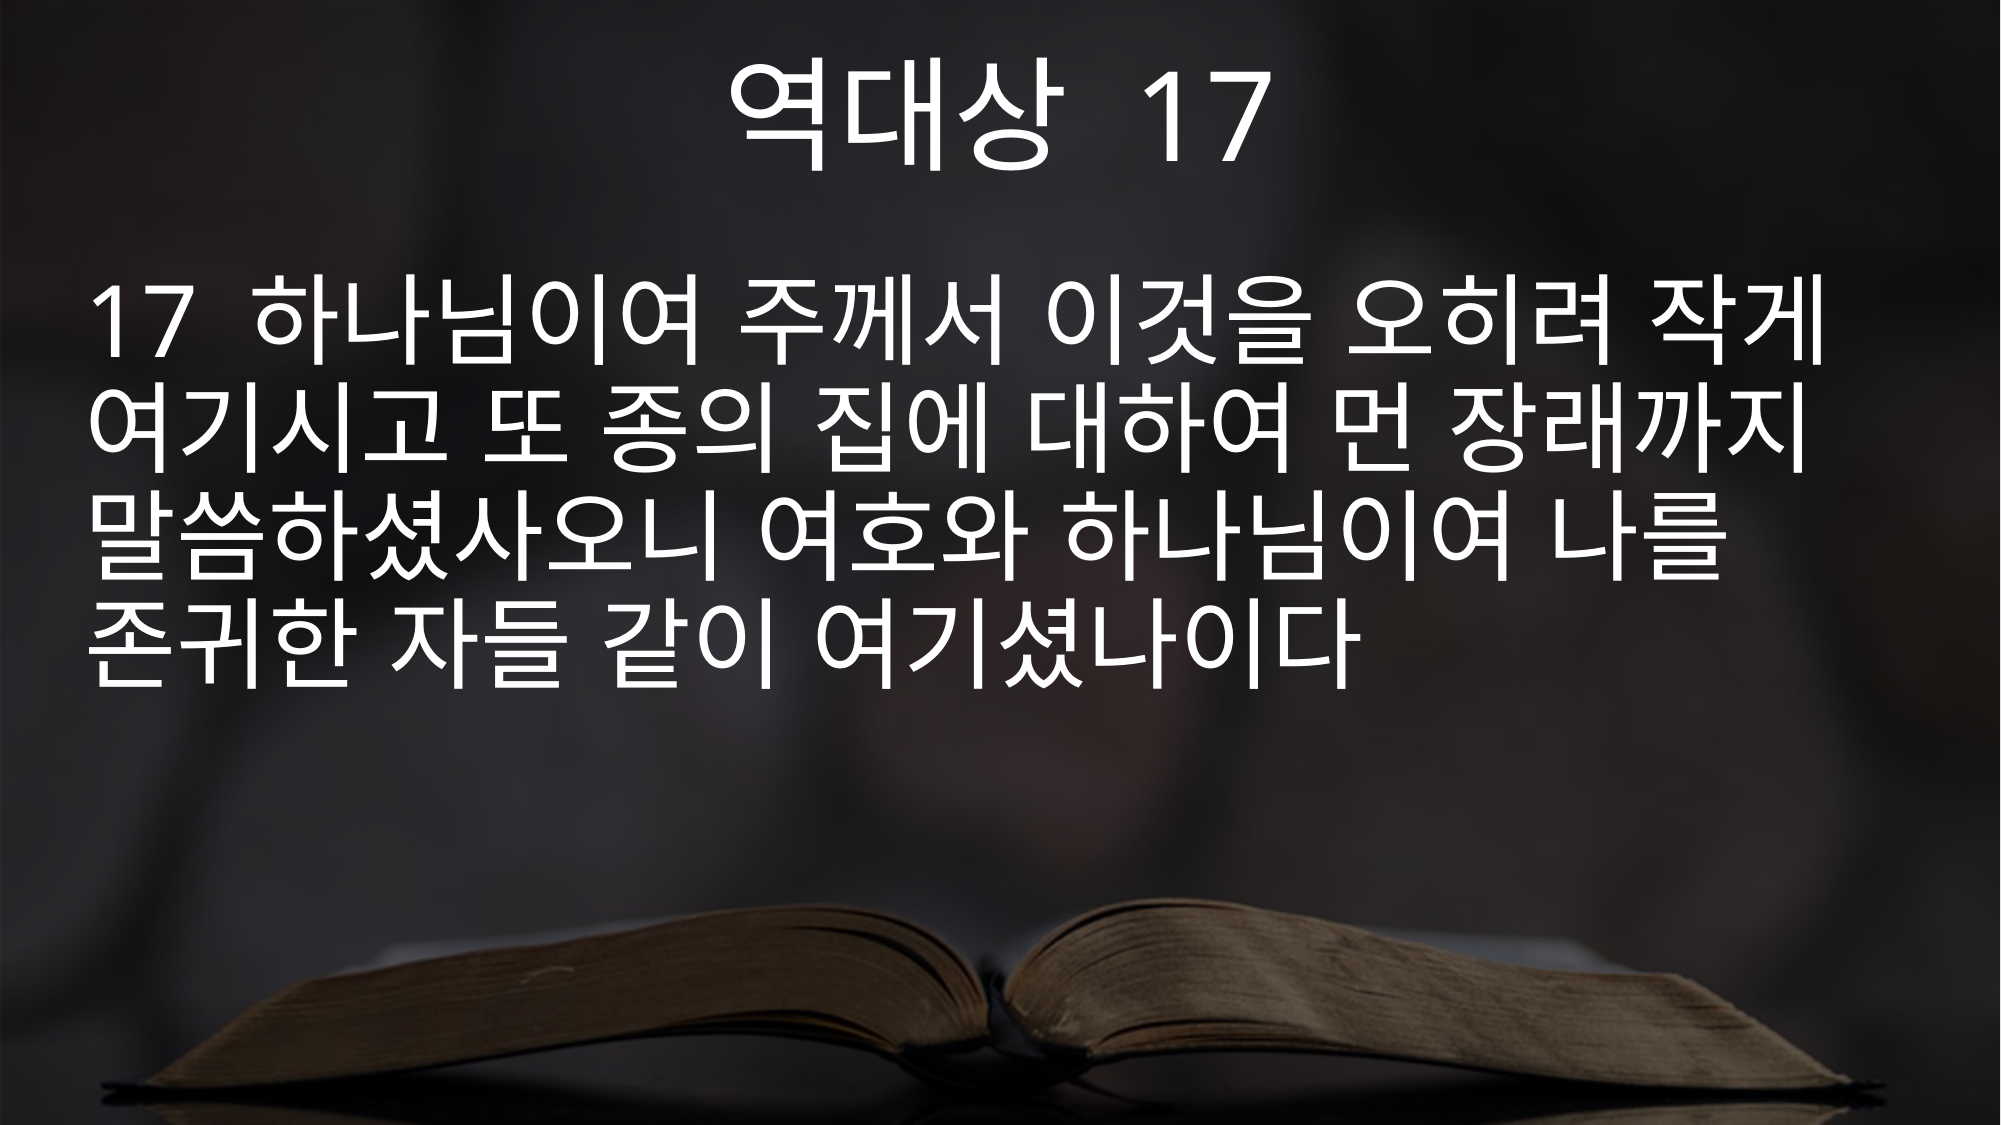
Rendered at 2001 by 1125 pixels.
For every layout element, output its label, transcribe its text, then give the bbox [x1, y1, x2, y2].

list 17 하나님이여 주께서 이것을 오히려 작게 여기시고 또 종의 집에 대하여 먼 장래까지 말씀하셨사오니 여호와 하나님이여 나를 존귀한 자들 같이 여기셨나이다 [69, 263, 1953, 423]
footer 역대상 17 [0, 32, 2000, 192]
picture [0, 0, 2001, 1125]
